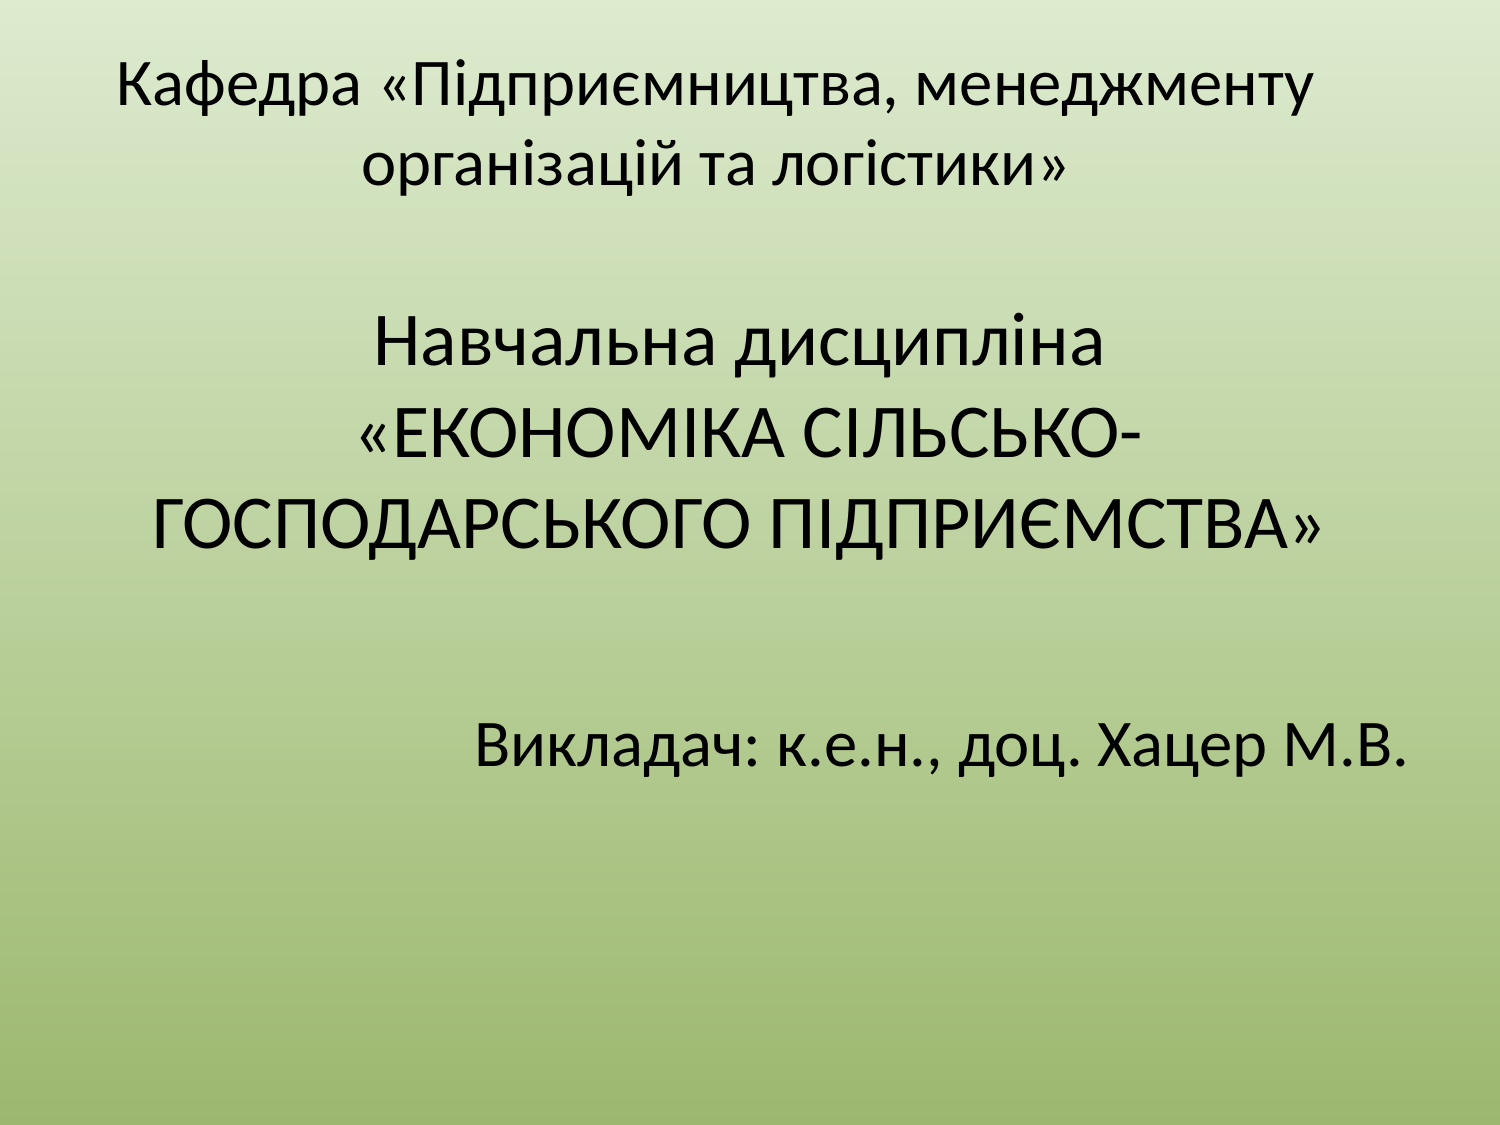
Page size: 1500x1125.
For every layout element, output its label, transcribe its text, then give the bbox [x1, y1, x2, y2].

text_box Кафедра «Підприємництва, менеджменту організацій та логістики» [41, 30, 1392, 344]
title Навчальна дисципліна «ЕКОНОМІКА СІЛЬСЬКО-ГОСПОДАРСЬКОГО ПІДПРИЄМСТВА» [64, 278, 1415, 575]
list Викладач: к.е.н., доц. Хацер М.В. [75, 692, 1425, 1005]
